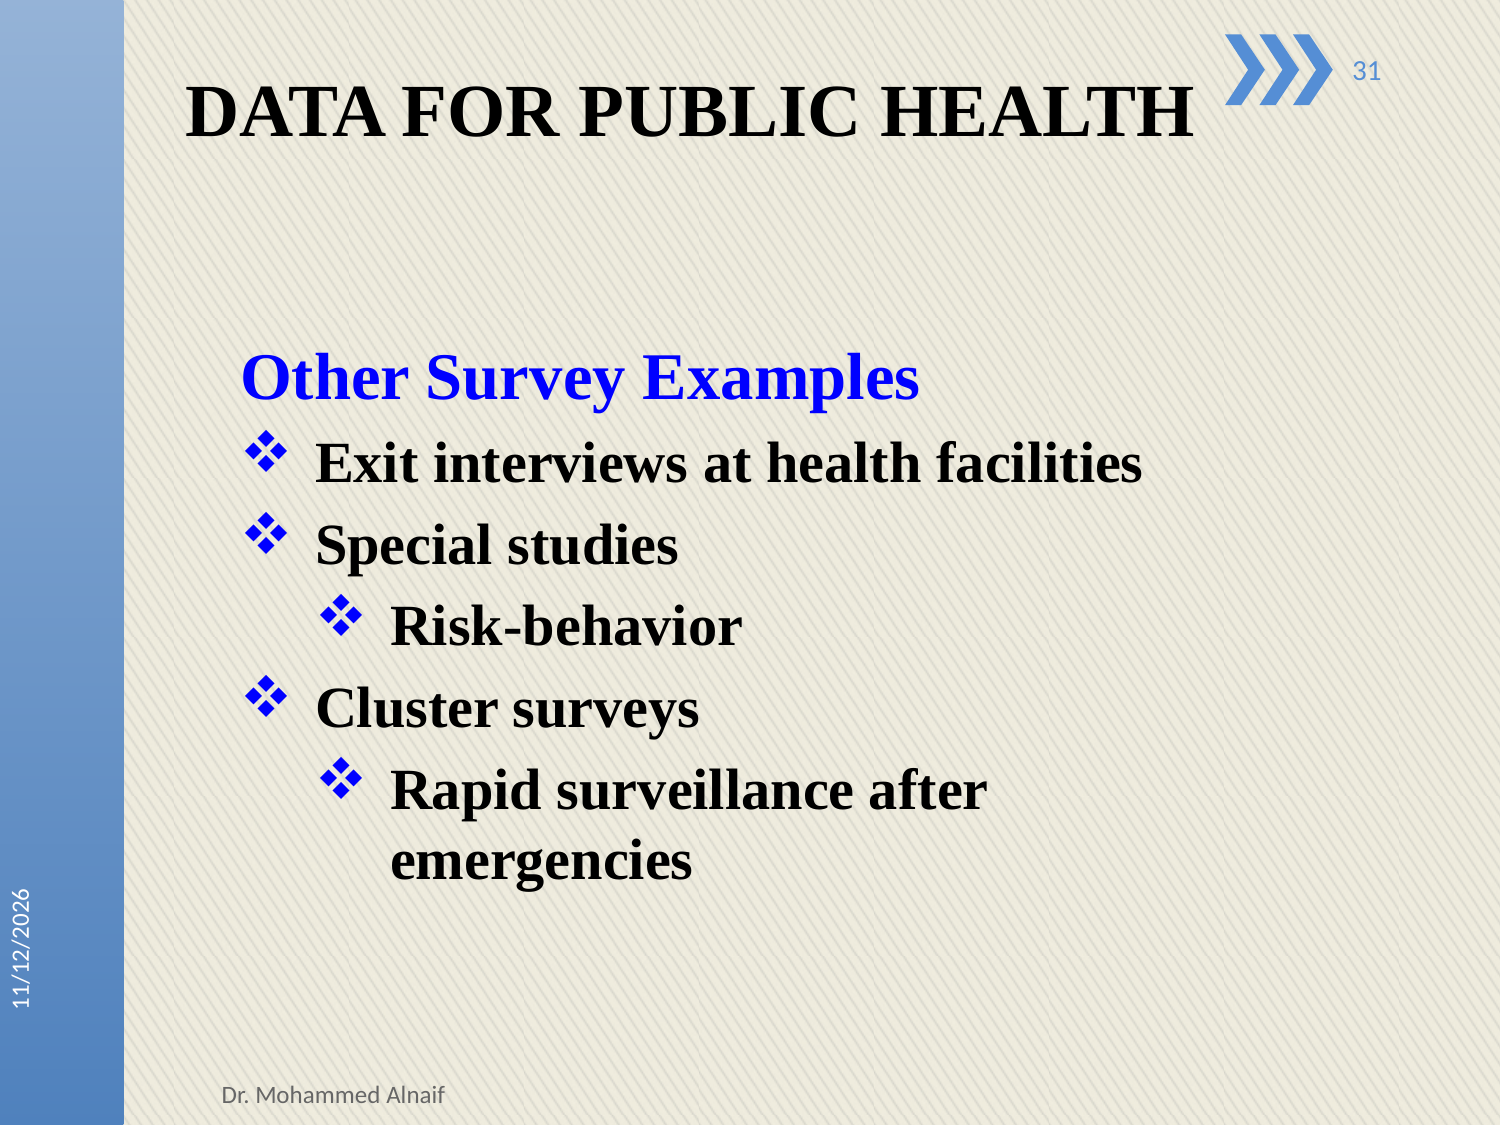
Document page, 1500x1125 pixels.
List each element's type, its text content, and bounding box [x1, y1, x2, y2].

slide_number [0, 594, 38, 1026]
footer Dr. Mohammed Alnaif [206, 1074, 1382, 1113]
title DATA FOR PUBLIC HEALTH [125, 37, 1226, 159]
slide_number 31 [1337, 38, 1466, 99]
subtitle Other Survey Examples Exit interviews at health facilities Special studies Risk-behavior Cluster surveys Rapid surveillance after emergencies [225, 324, 1241, 950]
